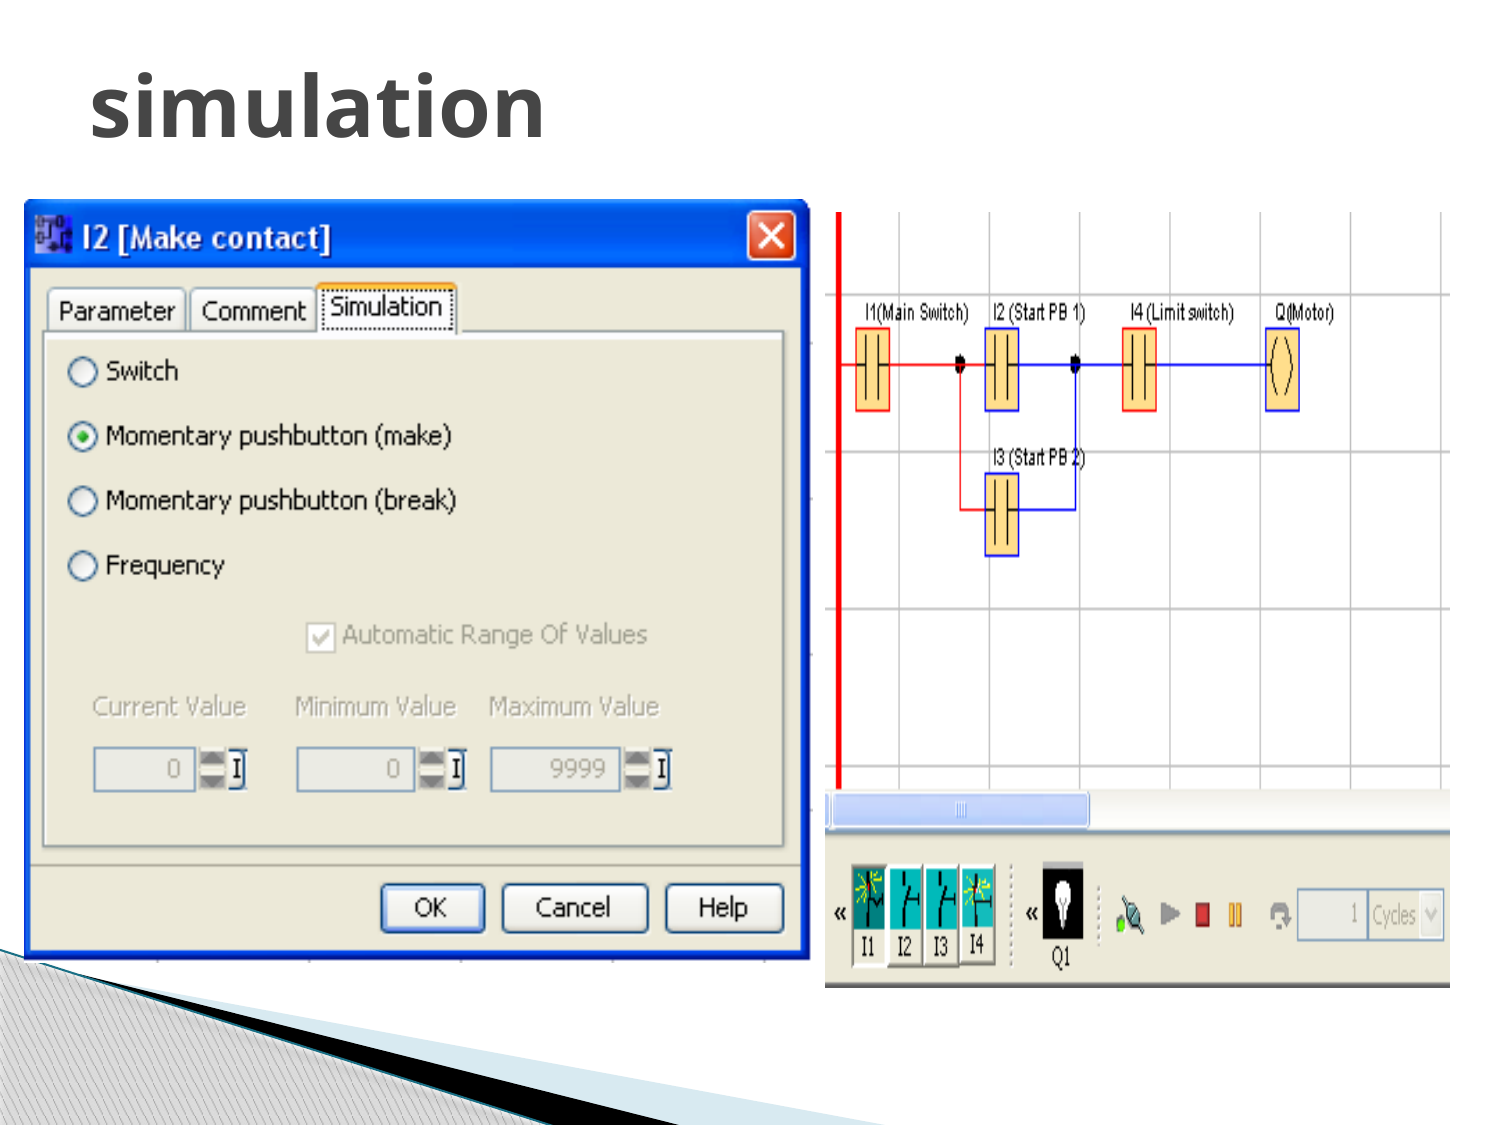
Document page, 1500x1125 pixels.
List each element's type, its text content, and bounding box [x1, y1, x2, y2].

title simulation [75, 45, 1425, 163]
picture [824, 212, 1451, 988]
picture [24, 199, 813, 963]
